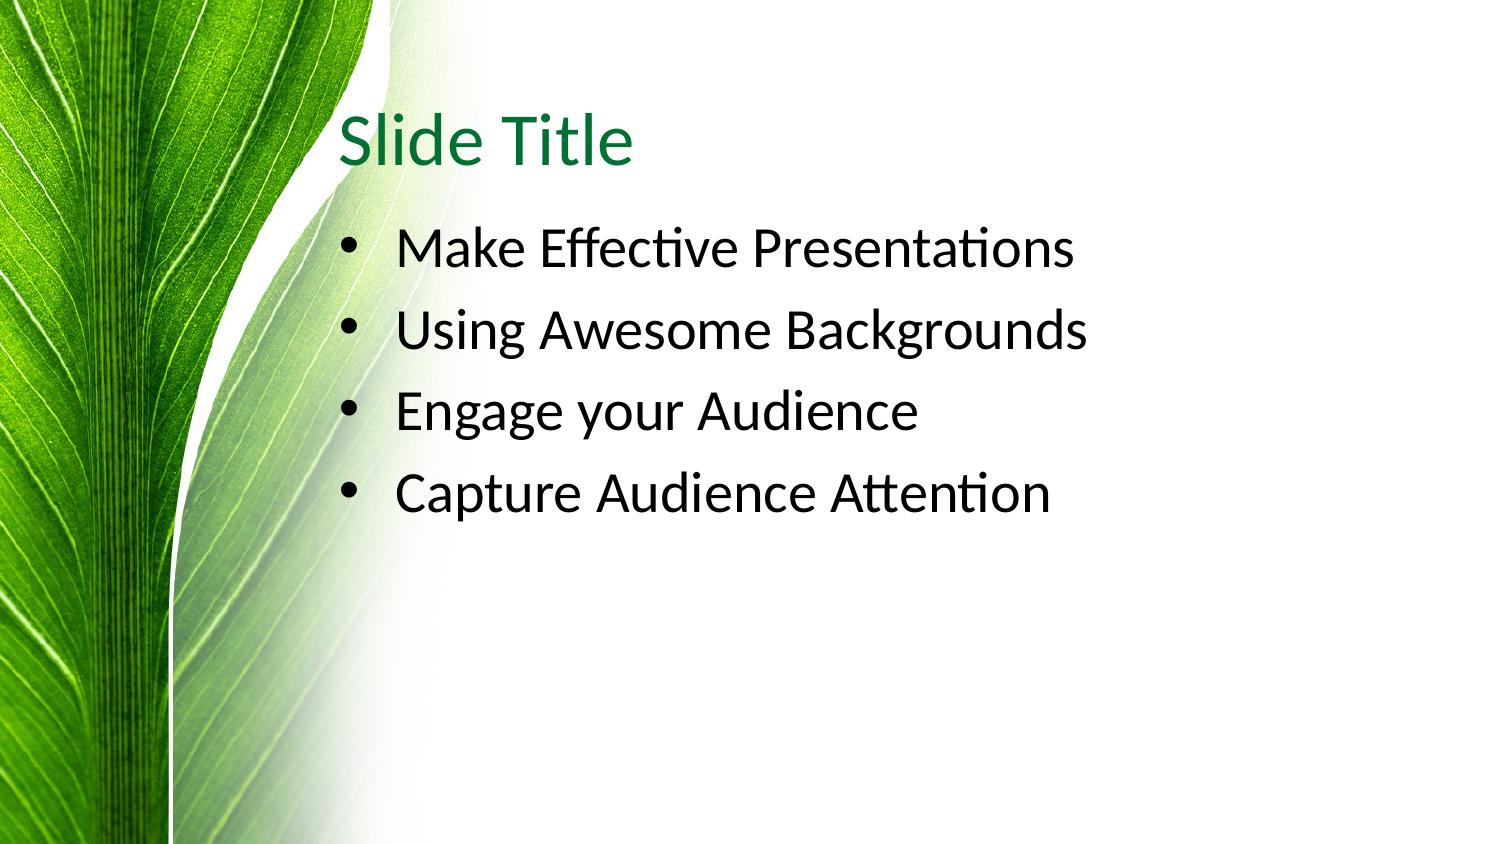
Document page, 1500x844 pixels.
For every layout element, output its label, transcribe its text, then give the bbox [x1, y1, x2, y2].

list Make Effective Presentations Using Awesome Backgrounds Engage your Audience Capture Audience Attention [323, 201, 1424, 778]
picture [0, 0, 1500, 844]
title Slide Title [323, 76, 1424, 196]
